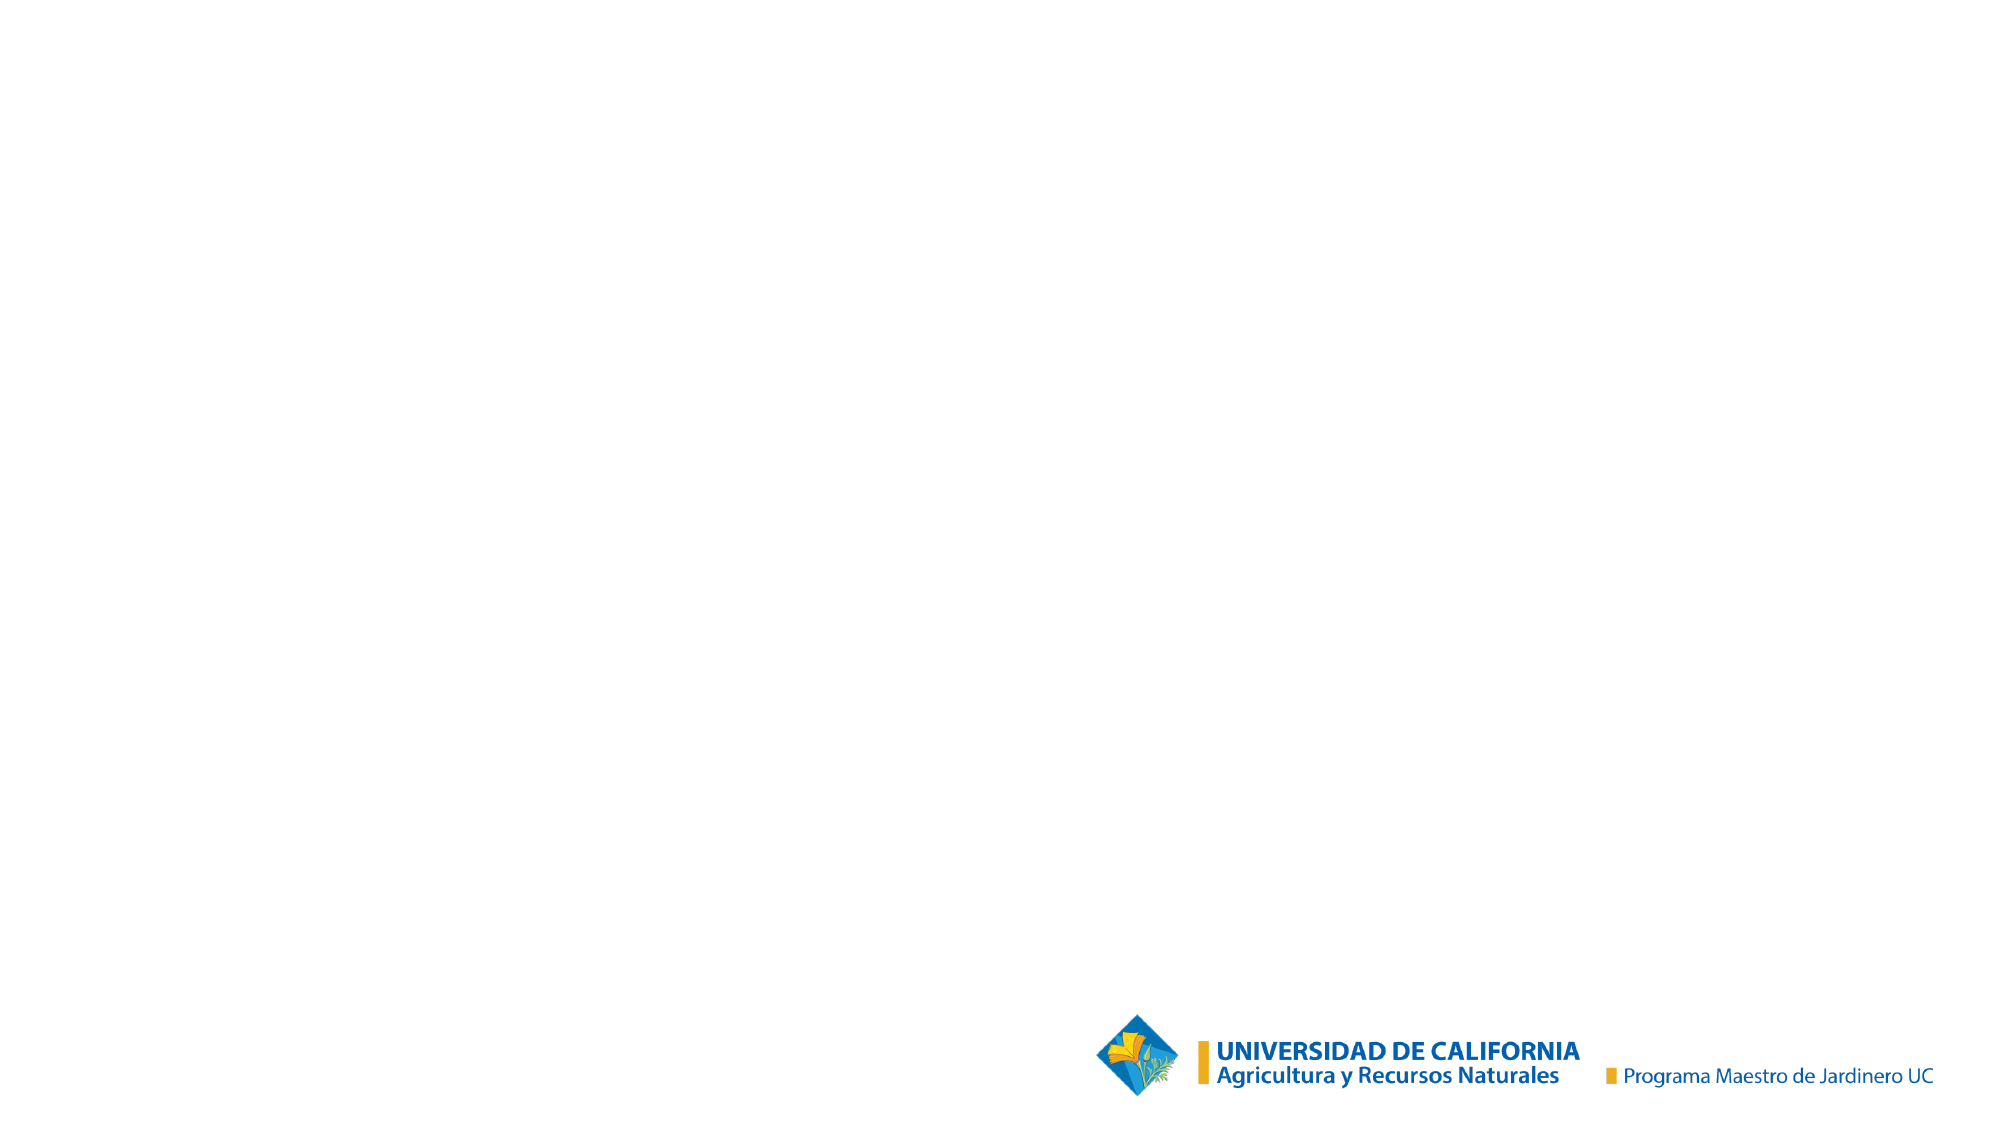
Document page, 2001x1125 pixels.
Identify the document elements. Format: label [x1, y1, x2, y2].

picture [1071, 979, 2001, 1125]
